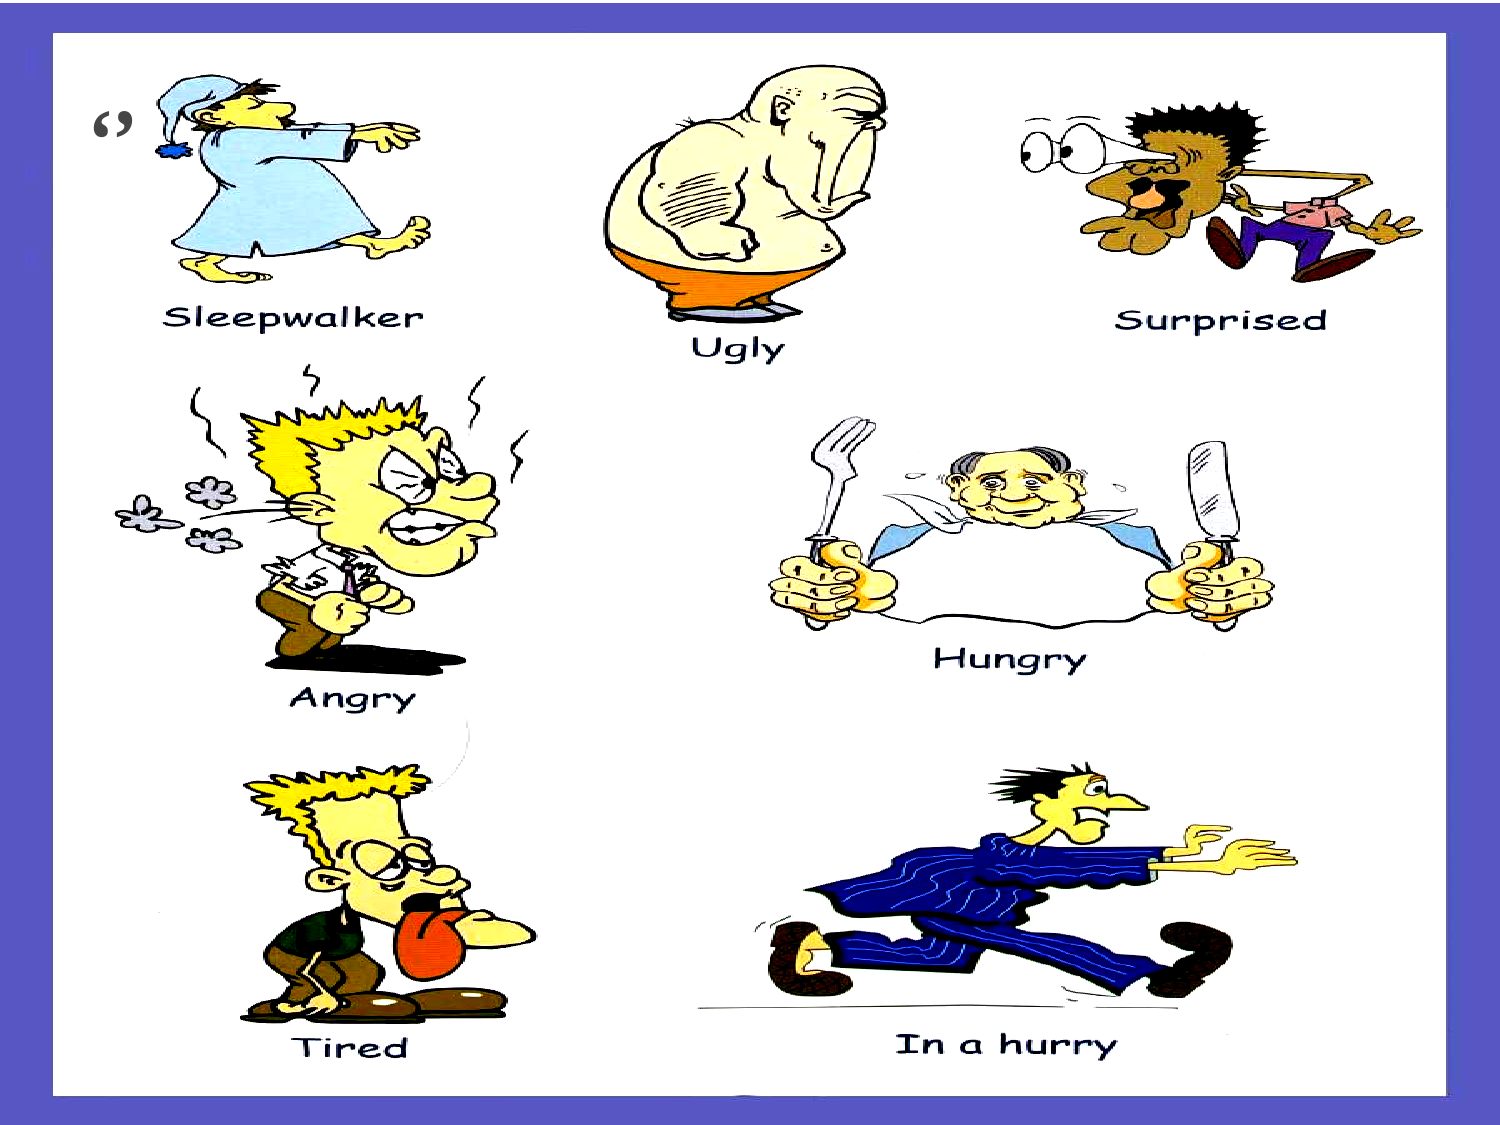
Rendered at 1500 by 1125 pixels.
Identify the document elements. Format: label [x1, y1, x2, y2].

list [0, 2, 1500, 1125]
